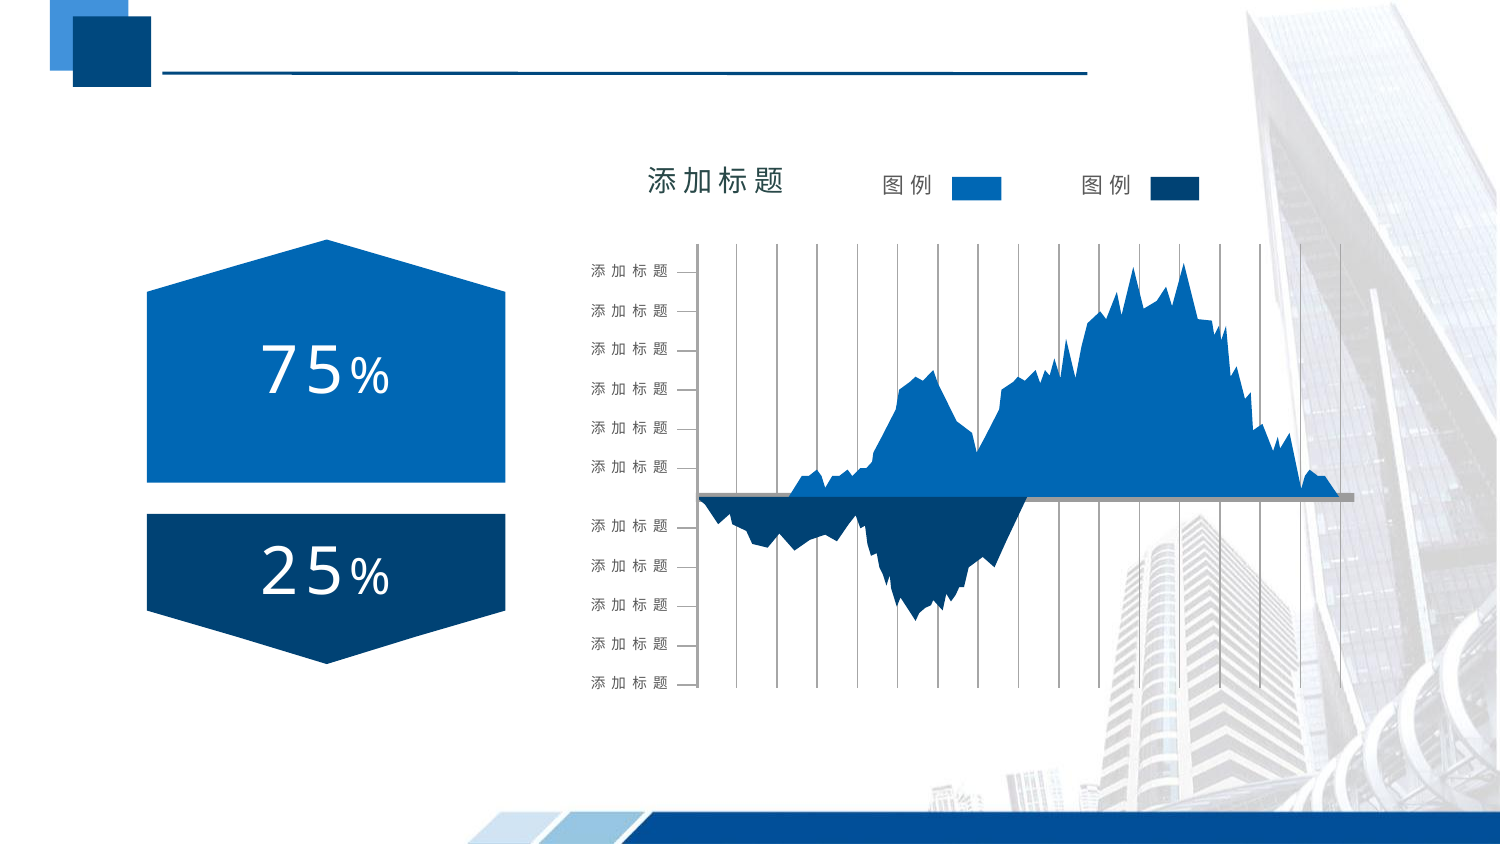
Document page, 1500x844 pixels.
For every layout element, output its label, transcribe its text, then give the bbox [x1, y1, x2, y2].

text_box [146, 239, 506, 483]
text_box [146, 513, 506, 665]
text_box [1062, 164, 1200, 207]
text_box 添加标题 [633, 155, 799, 205]
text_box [863, 164, 1002, 207]
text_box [571, 243, 1355, 700]
picture [0, 0, 1500, 844]
